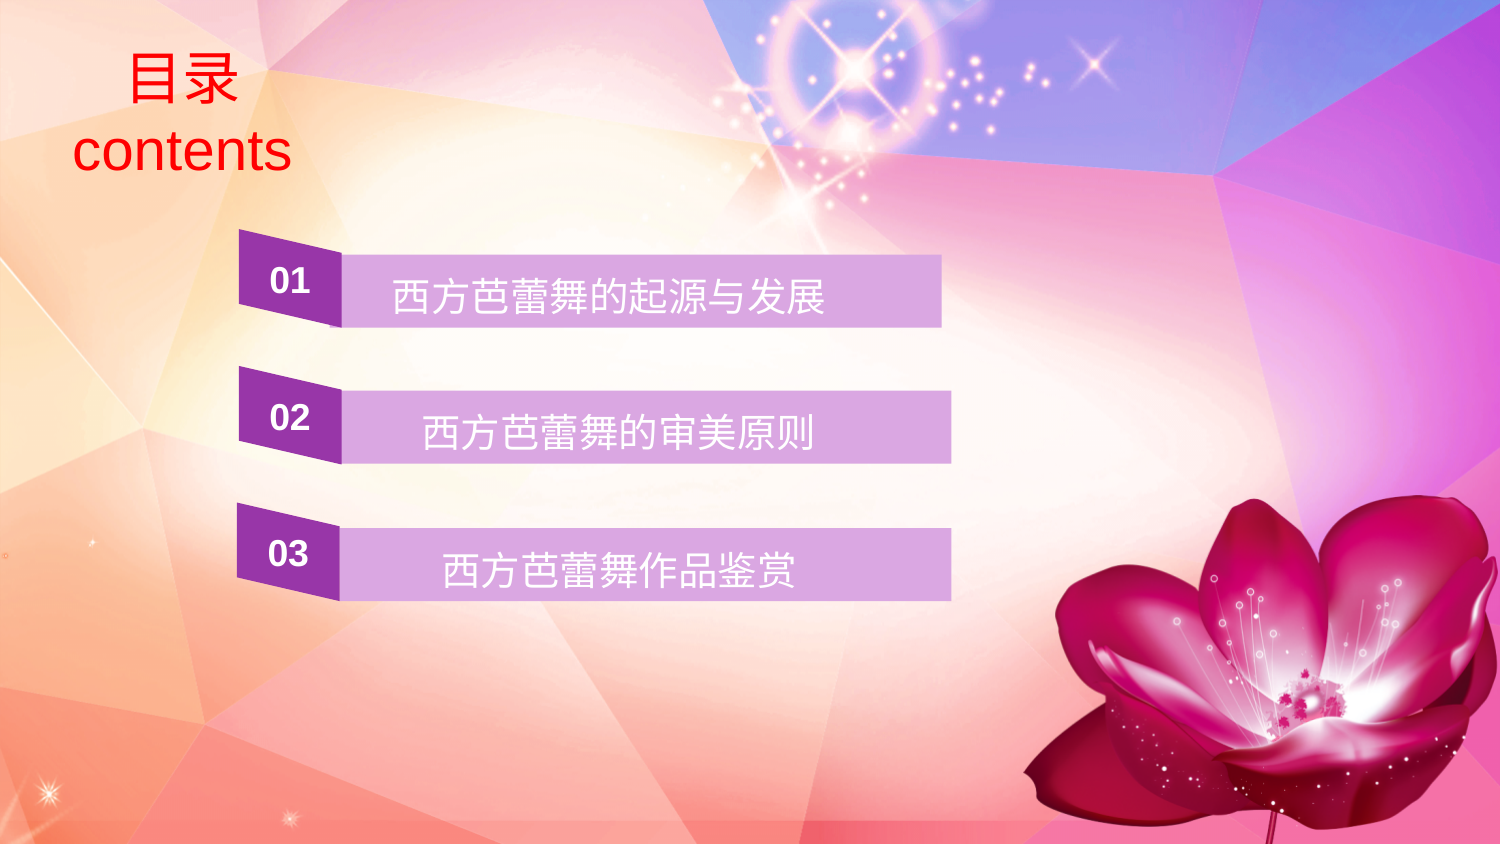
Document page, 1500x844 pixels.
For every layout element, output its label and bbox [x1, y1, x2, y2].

picture [0, 0, 1500, 844]
text_box [238, 365, 952, 465]
text_box [238, 229, 942, 328]
text_box [236, 502, 952, 602]
